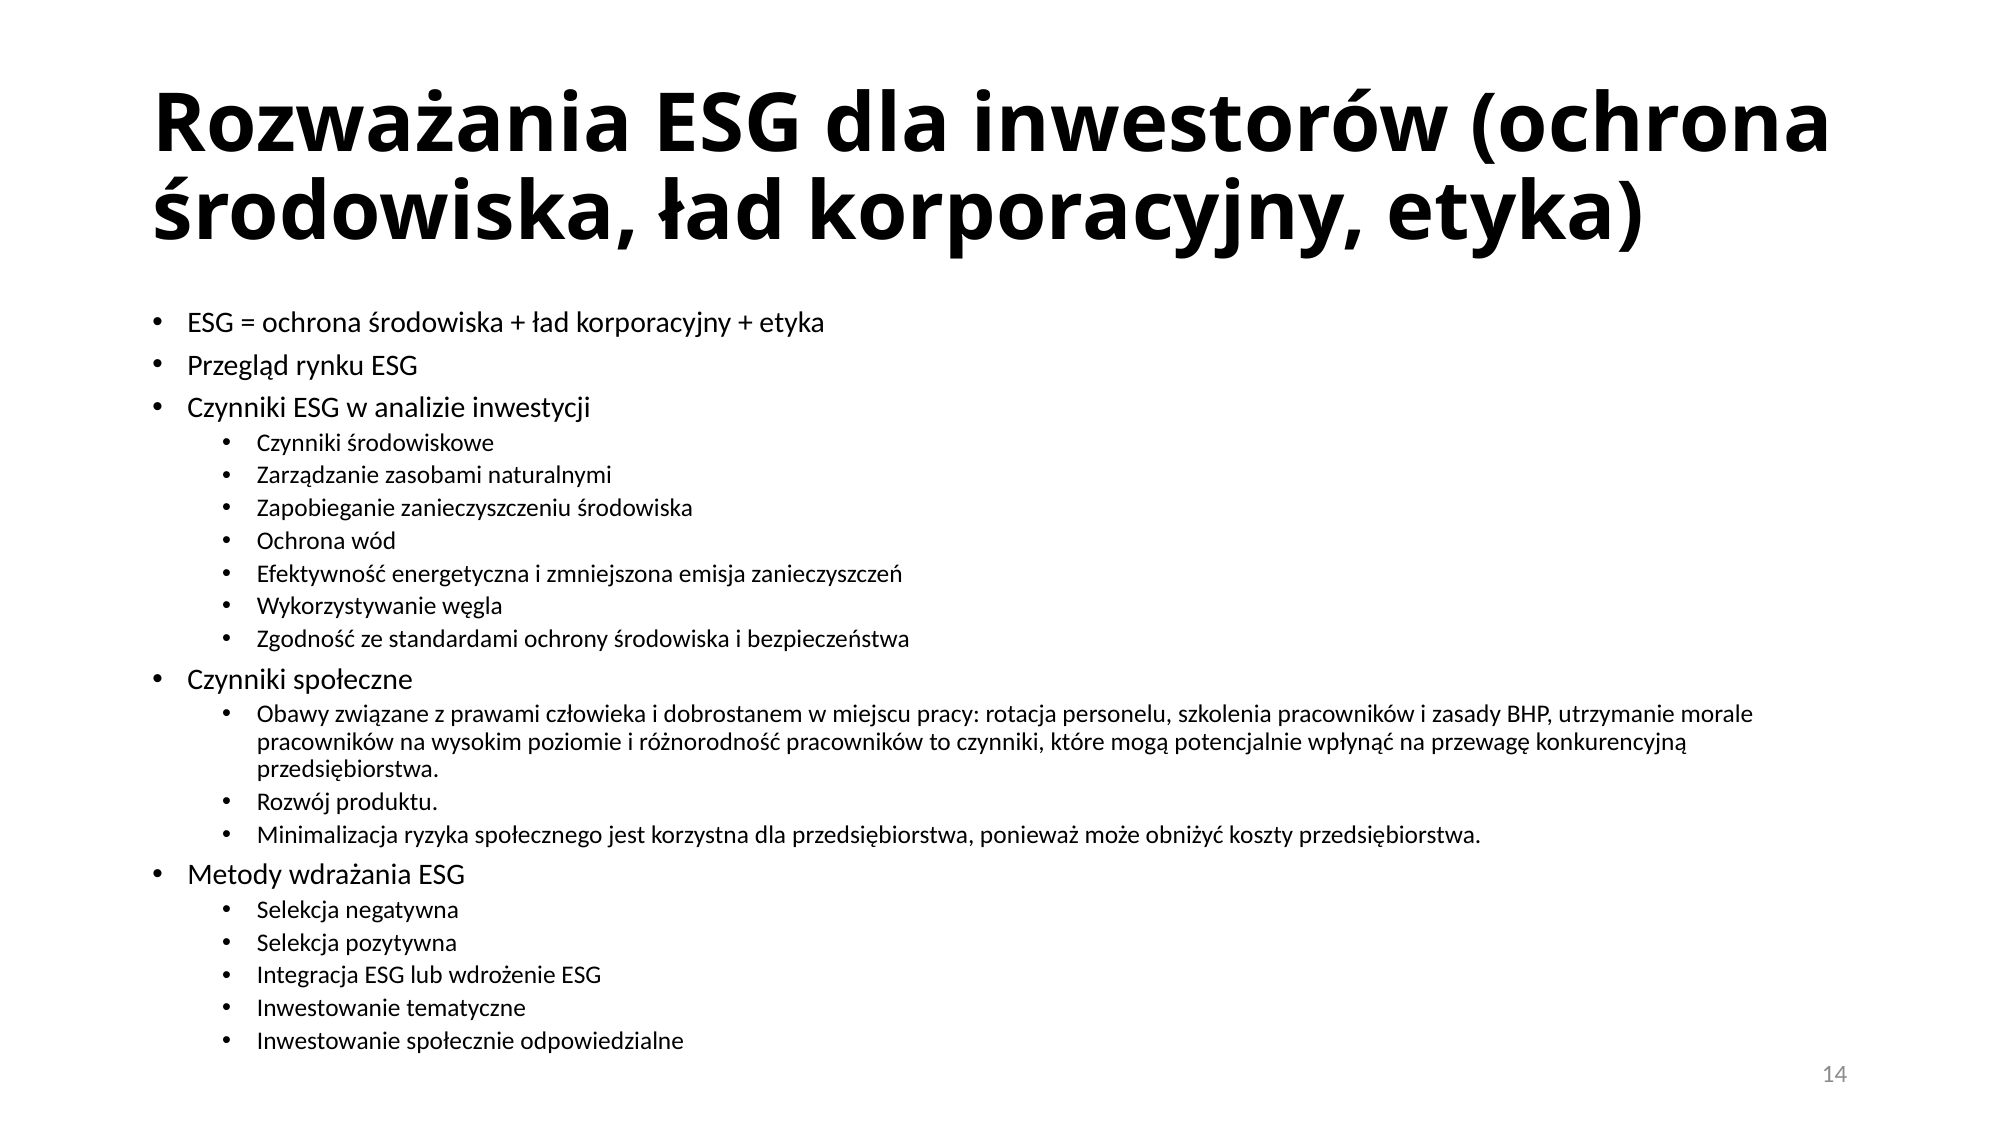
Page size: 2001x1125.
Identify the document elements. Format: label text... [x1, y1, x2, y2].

slide_number 14 [1412, 1042, 1863, 1103]
title Rozważania ESG dla inwestorów (ochrona środowiska, ład korporacyjny, etyka) [137, 59, 1863, 278]
list ESG = ochrona środowiska + ład korporacyjny + etyka Przegląd rynku ESG Czynniki ESG w analizie inwestycji Czynniki środowiskowe Zarządzanie zasobami naturalnymi Zapobieganie zanieczyszczeniu środowiska Ochrona wód Efektywność energetyczna i zmniejszona emisja zanieczyszczeń Wykorzystywanie węgla Zgodność ze standardami ochrony środowiska i bezpieczeństwa Czynniki społeczne Obawy związane z prawami człowieka i dobrostanem w miejscu pracy: rotacja personelu, szkolenia pracowników i zasady BHP, utrzymanie morale pracowników na wysokim poziomie i różnorodność pracowników to czynniki, które mogą potencjalnie wpłynąć na przewagę konkurencyjną przedsiębiorstwa. Rozwój produktu. Minimalizacja ryzyka społecznego jest korzystna dla przedsiębiorstwa, ponieważ może obniżyć koszty przedsiębiorstwa. Metody wdrażania ESG Selekcja negatywna Selekcja pozytywna Integracja ESG lub wdrożenie ESG Inwestowanie tematyczne Inwestowanie społecznie odpowiedzialne [137, 299, 1863, 1079]
